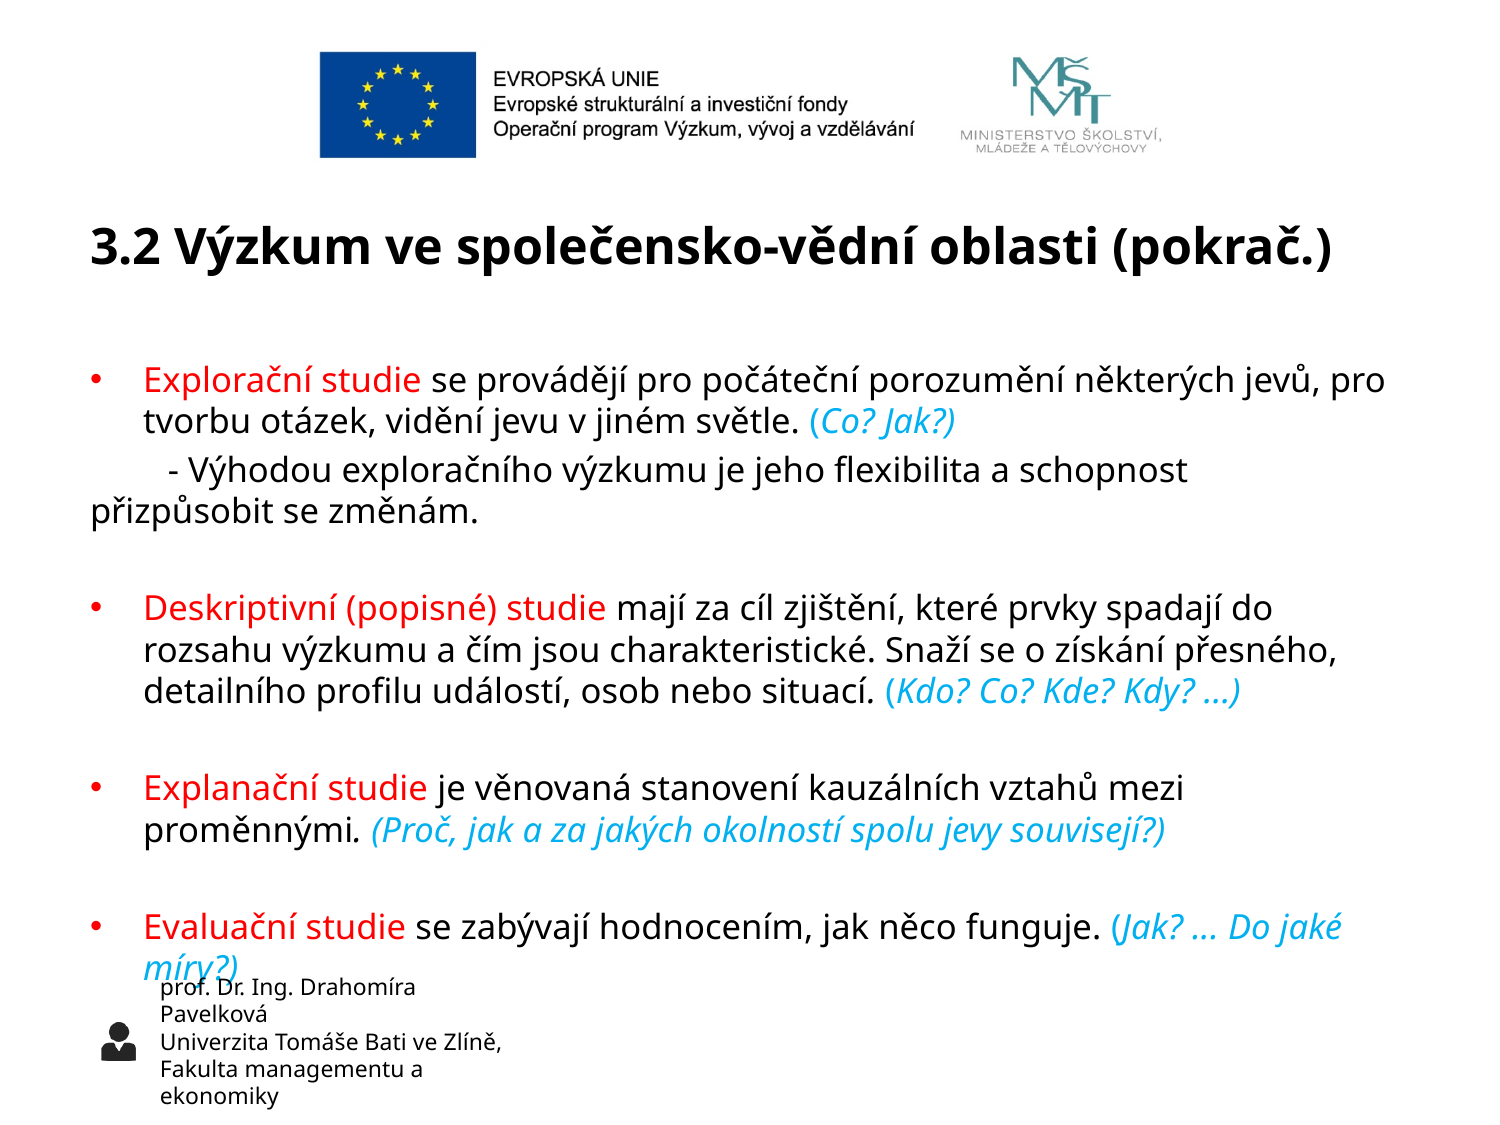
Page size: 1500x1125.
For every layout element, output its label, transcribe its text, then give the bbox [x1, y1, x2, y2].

list Explorační studie se provádějí pro počáteční porozumění některých jevů, pro tvorbu otázek, vidění jevu v jiném světle. (Co? Jak?) - Výhodou exploračního výzkumu je jeho flexibilita a schopnost přizpůsobit se změnám. Deskriptivní (popisné) studie mají za cíl zjištění, které prvky spadají do rozsahu výzkumu a čím jsou charakteristické. Snaží se o získání přesného, detailního profilu událostí, osob nebo situací. (Kdo? Co? Kde? Kdy? ...) Explanační studie je věnovaná stanovení kauzálních vztahů mezi proměnnými. (Proč, jak a za jakých okolností spolu jevy souvisejí?) Evaluační studie se zabývají hodnocením, jak něco funguje. (Jak? ... Do jaké míry?) [75, 349, 1425, 1000]
footer prof. Dr. Ing. Drahomíra Pavelková Univerzita Tomáše Bati ve Zlíně, Fakulta managementu a ekonomiky [145, 999, 526, 1083]
picture [267, 0, 1213, 210]
picture [101, 1021, 136, 1062]
title 3.2 Výzkum ve společensko-vědní oblasti (pokrač.) [75, 185, 1425, 305]
